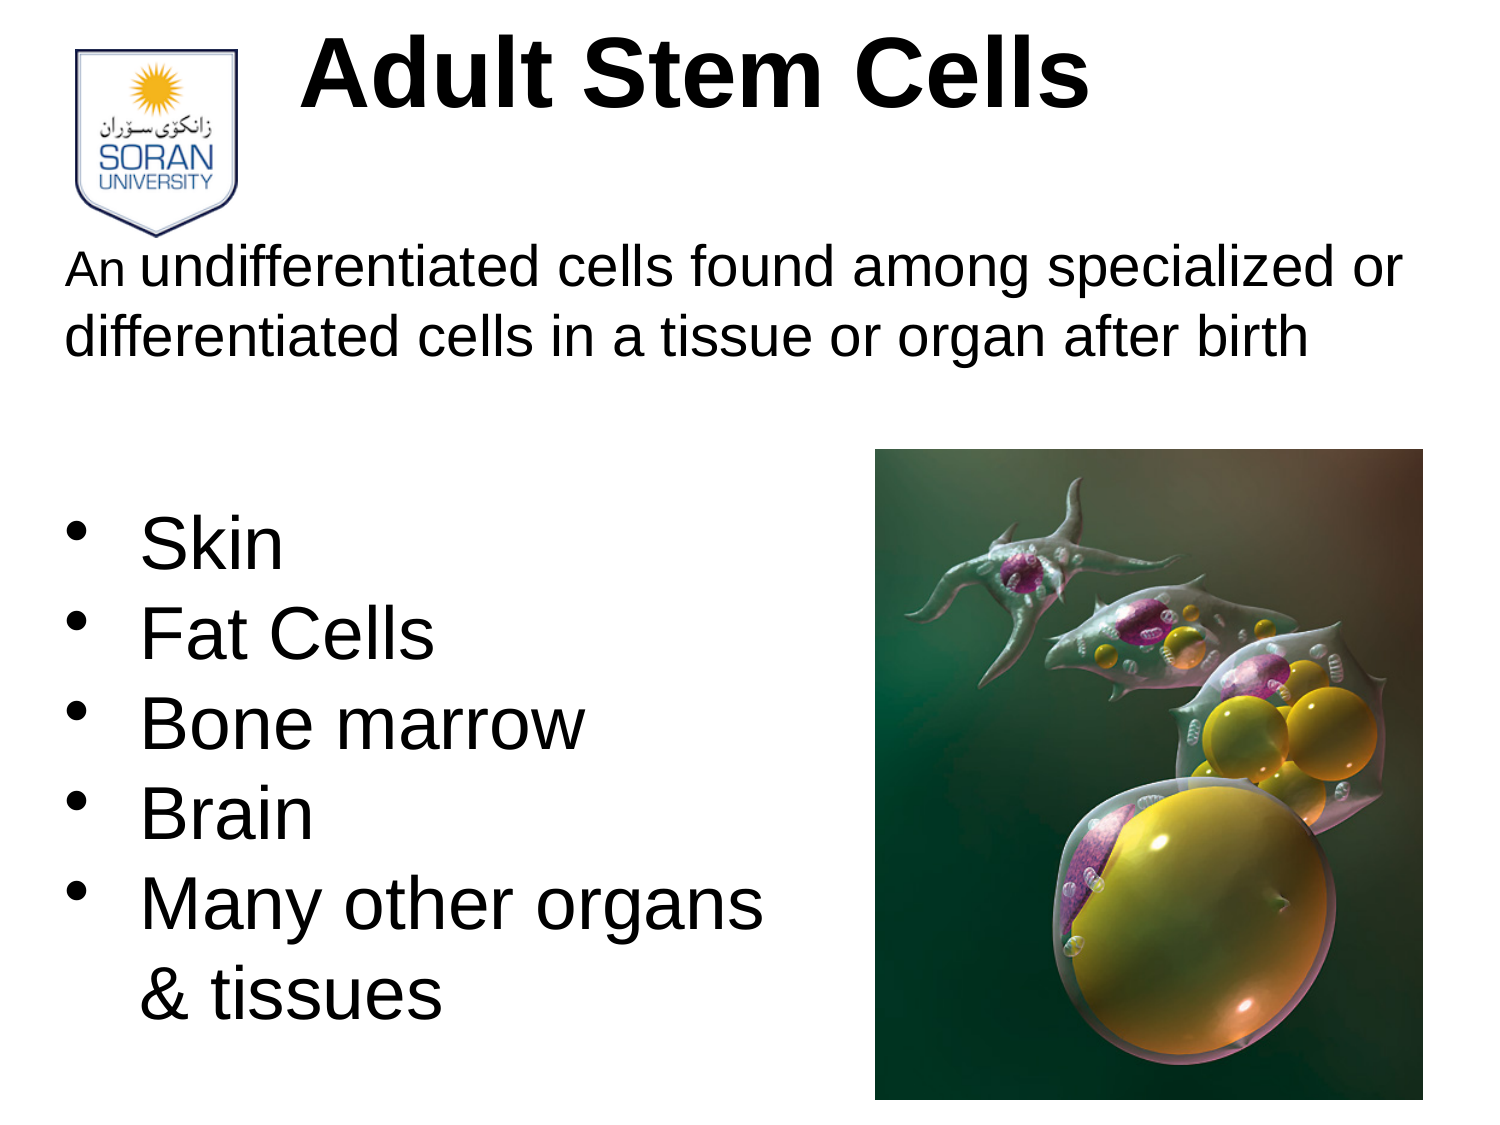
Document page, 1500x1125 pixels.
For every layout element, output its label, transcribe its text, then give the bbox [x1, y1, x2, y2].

picture [75, 49, 238, 220]
text_box Skin Fat Cells Bone marrow Brain Many other organs & tissues [49, 487, 813, 1043]
picture [874, 449, 1423, 1101]
text_box Adult Stem Cells [283, 0, 1108, 135]
text_box An undifferentiated cells found among specialized or differentiated cells in a tissue or organ after birth [49, 220, 1475, 436]
